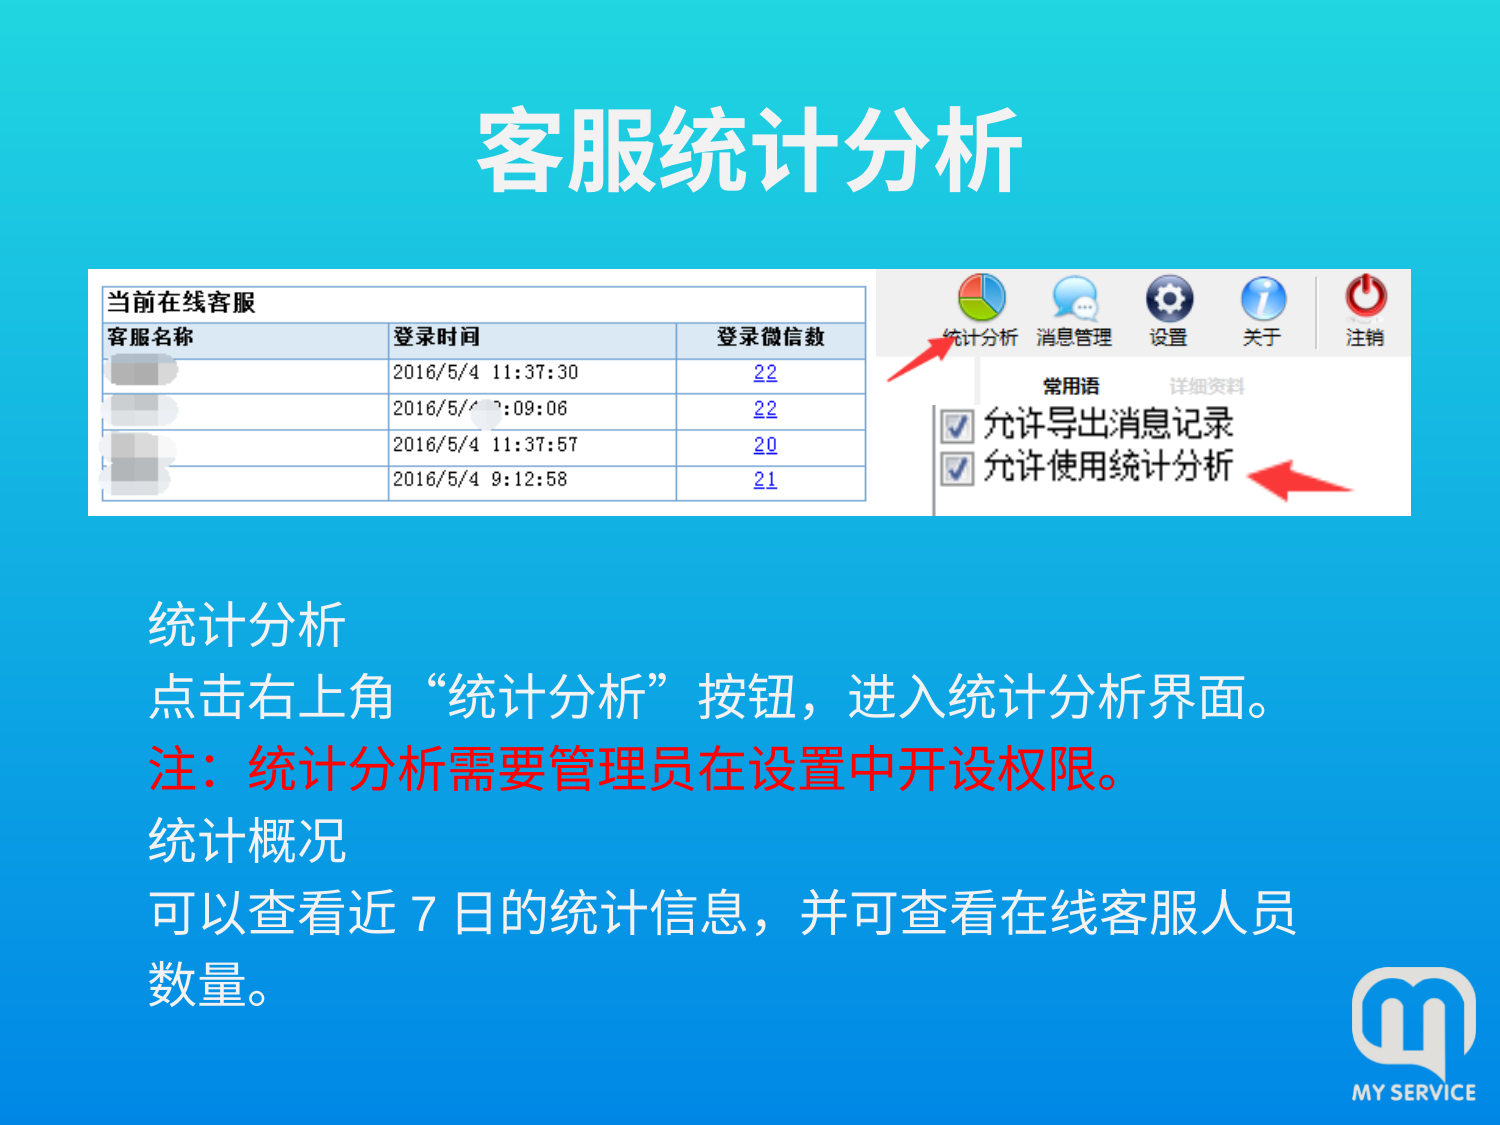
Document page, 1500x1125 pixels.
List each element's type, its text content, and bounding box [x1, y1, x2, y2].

picture [0, 269, 1500, 515]
picture [1352, 967, 1476, 1107]
text_box 客服统计分析 [74, 42, 1425, 231]
text_box 统计分析 点击右上角“统计分析”按钮，进入统计分析界面。注：统计分析需要管理员在设置中开设权限。 统计概况 可以查看近7日的统计信息，并可查看在线客服人员数量。 [132, 574, 1321, 1021]
